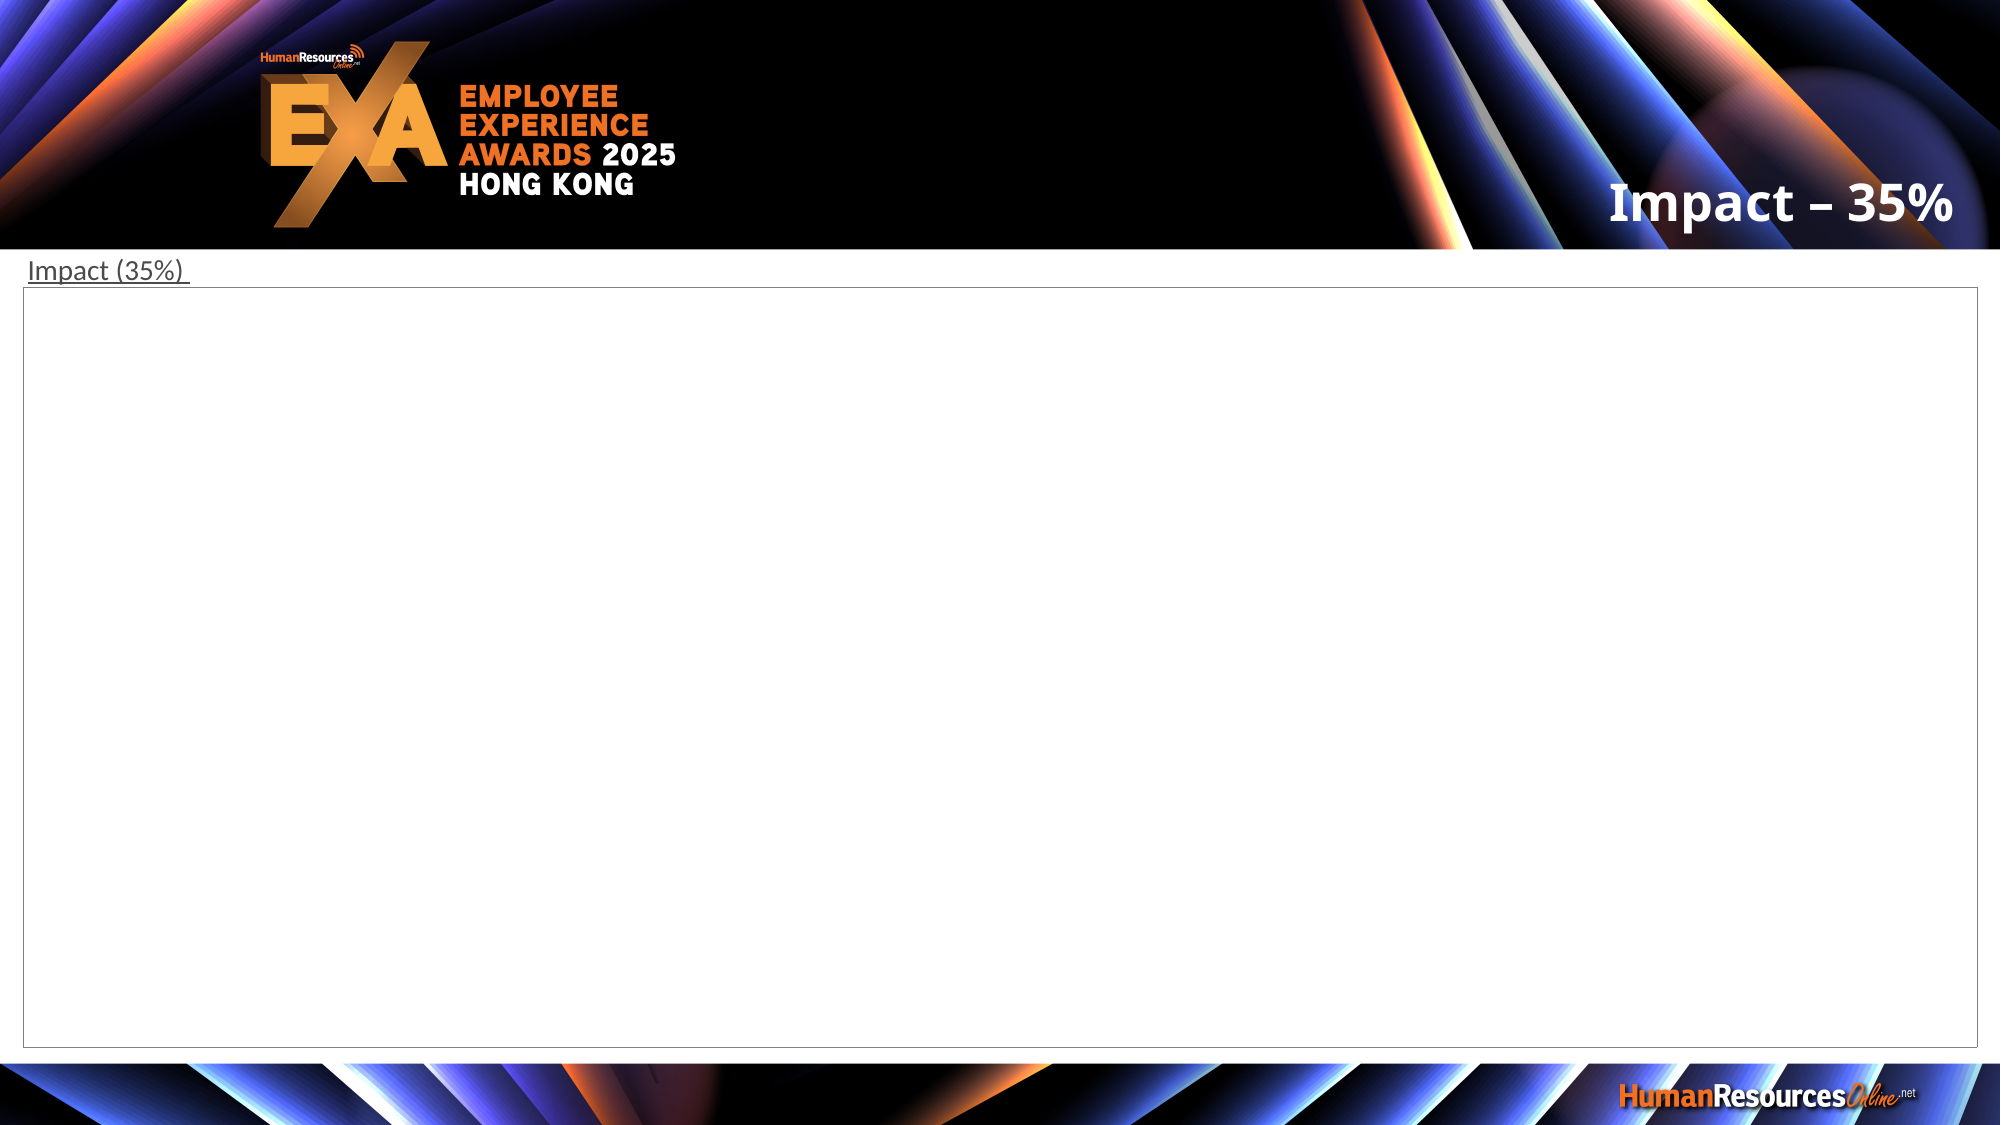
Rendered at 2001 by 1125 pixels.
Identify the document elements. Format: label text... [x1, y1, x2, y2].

text_box Impact (35%) [12, 243, 923, 294]
table_header [24, 288, 1977, 1047]
picture [0, 0, 2000, 1125]
text_box Impact – 35% [1594, 156, 2000, 244]
